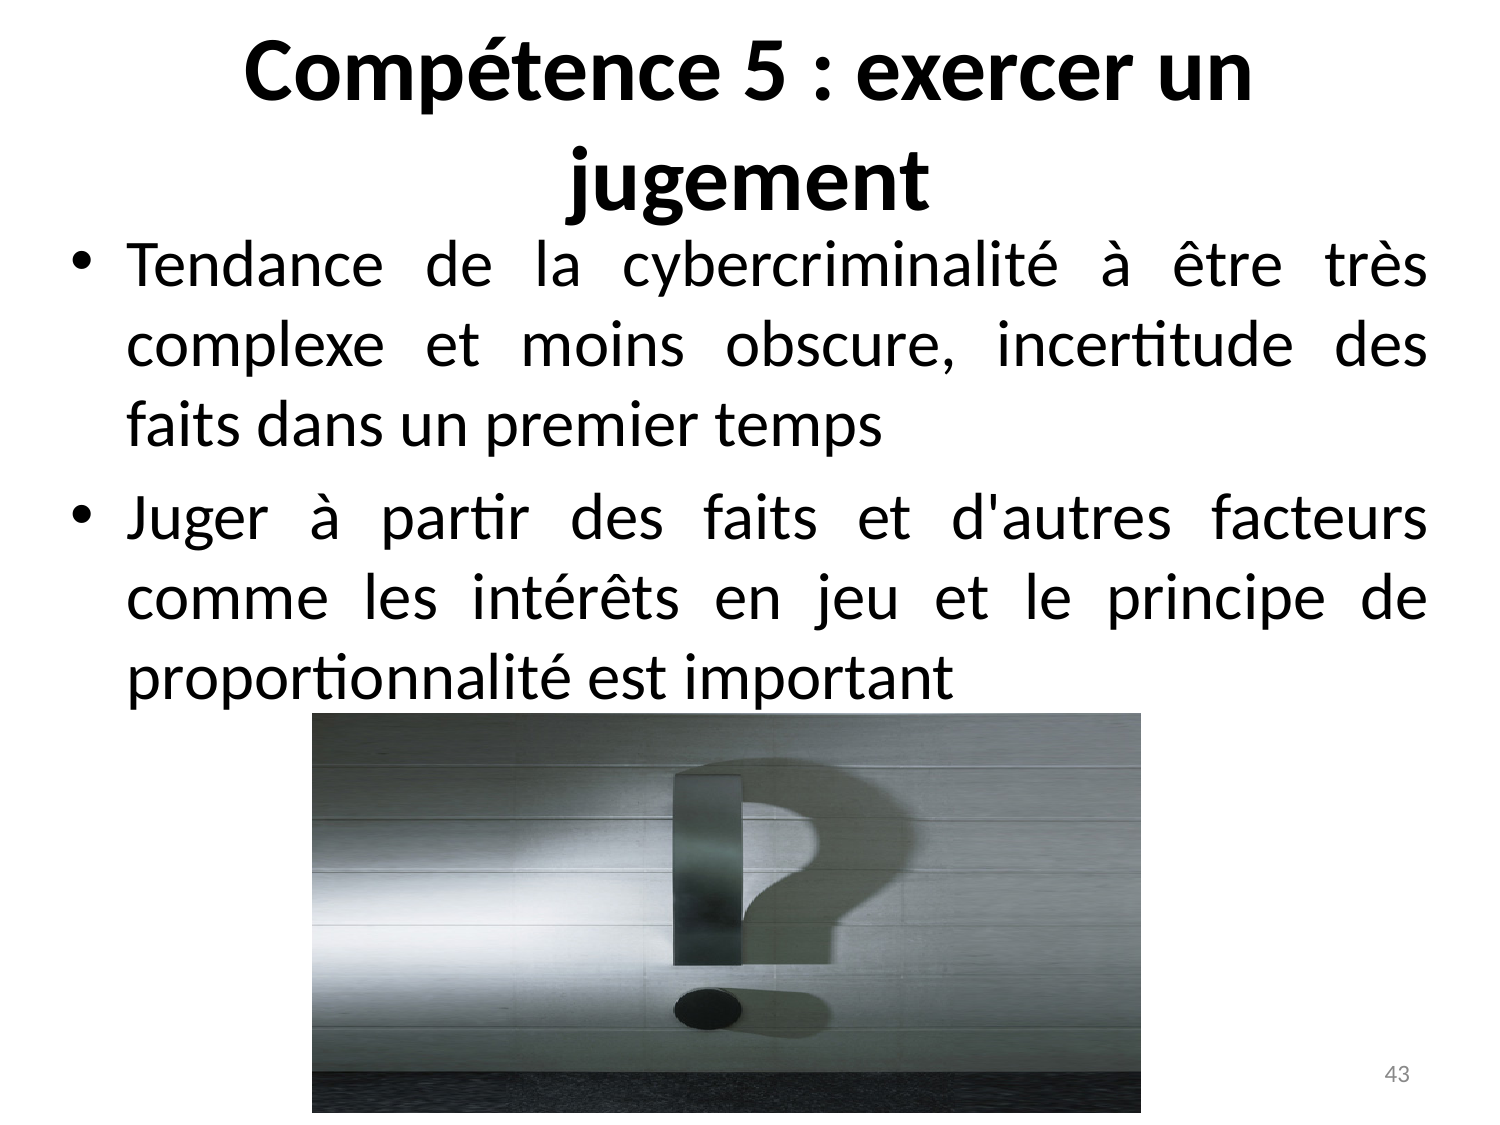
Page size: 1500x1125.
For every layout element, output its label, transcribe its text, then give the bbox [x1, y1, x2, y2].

picture [312, 712, 1141, 1113]
slide_number 43 [1145, 1042, 1425, 1103]
text_box Tendance de la cybercriminalité à être très complexe et moins obscure, incertitude des faits dans un premier temps Juger à partir des faits et d'autres facteurs comme les intérêts en jeu et le principe de proportionnalité est important [55, 212, 1445, 1088]
title Compétence 5 : exercer un jugement [75, 24, 1425, 213]
